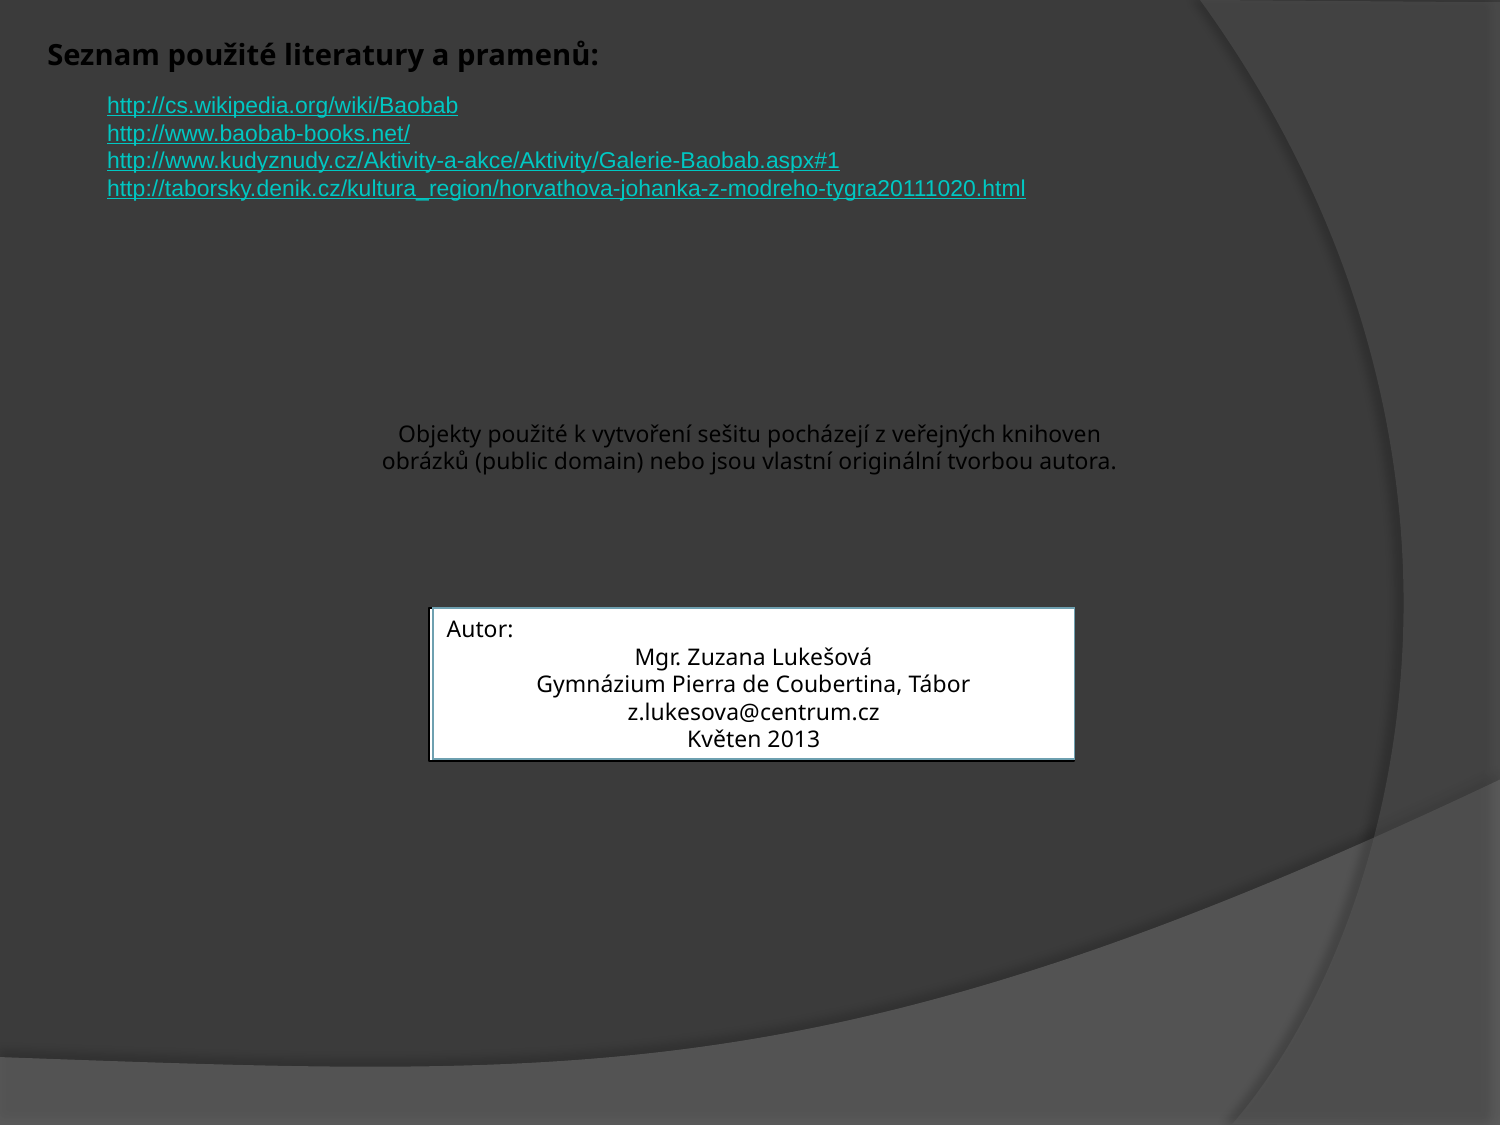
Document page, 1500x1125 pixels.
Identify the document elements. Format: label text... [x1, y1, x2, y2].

text_box Seznam použité literatury a pramenů: [33, 29, 762, 79]
text_box Autor: Mgr. Zuzana Lukešová Gymnázium Pierra de Coubertina, Tábor z.lukesova@centrum.cz Květen 2013 [433, 620, 1075, 759]
text_box [428, 620, 1076, 762]
text_box http://cs.wikipedia.org/wiki/Baobab http://www.baobab-books.net/ http://www.kudyznudy.cz/Aktivity-a-akce/Aktivity/Galerie-Baobab.aspx#1 http://taborsky.denik.cz/kultura_region/horvathova-johanka-z-modreho-tygra20111020.html [93, 84, 1414, 620]
